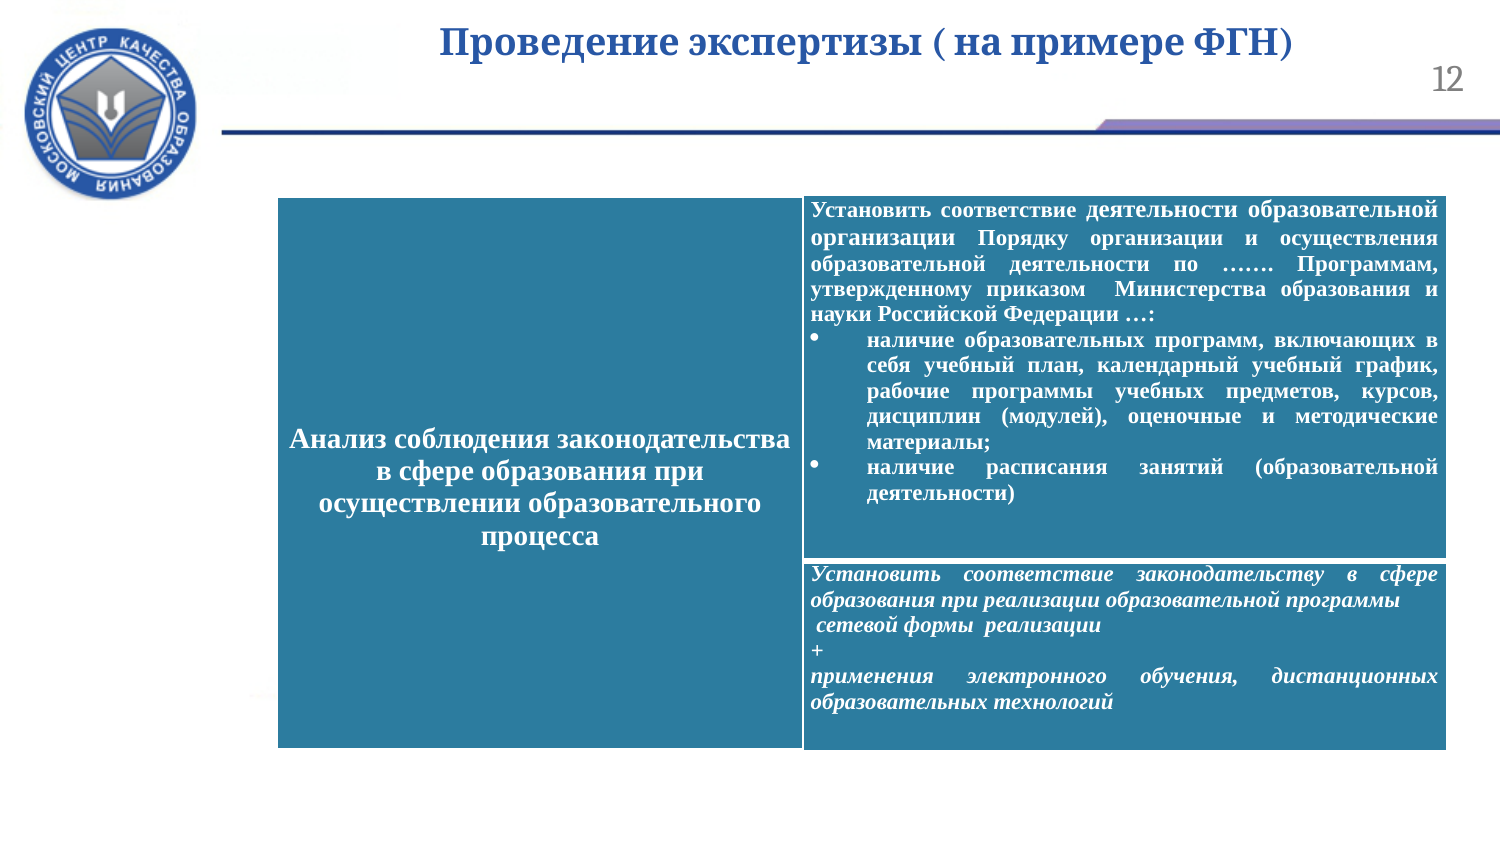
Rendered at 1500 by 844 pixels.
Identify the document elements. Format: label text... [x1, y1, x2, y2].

table_header Анализ соблюдения законодательства в сфере образования при осуществлении образовательного процесса [278, 198, 802, 748]
title Проведение экспертизы ( на примере ФГН) [392, 20, 1342, 115]
slide_number 12 [1417, 46, 1500, 92]
picture [0, 0, 1500, 844]
table_cell Установить соответствие законодательству в сфере образования при реализации образовательной программы сетевой формы реализации + применения электронного обучения, дистанционных образовательных технологий [804, 564, 1446, 750]
table_header Установить соответствие деятельности образовательной организации Порядку организации и осуществления образовательной деятельности по ……. Программам, утвержденному приказом Министерства образования и науки Российской Федерации …: наличие образовательных программ, включающих в себя учебный план, календарный учебный график, рабочие программы учебных предметов, курсов, дисциплин (модулей), оценочные и методические материалы; наличие расписания занятий (образовательной деятельности) [804, 196, 1446, 558]
